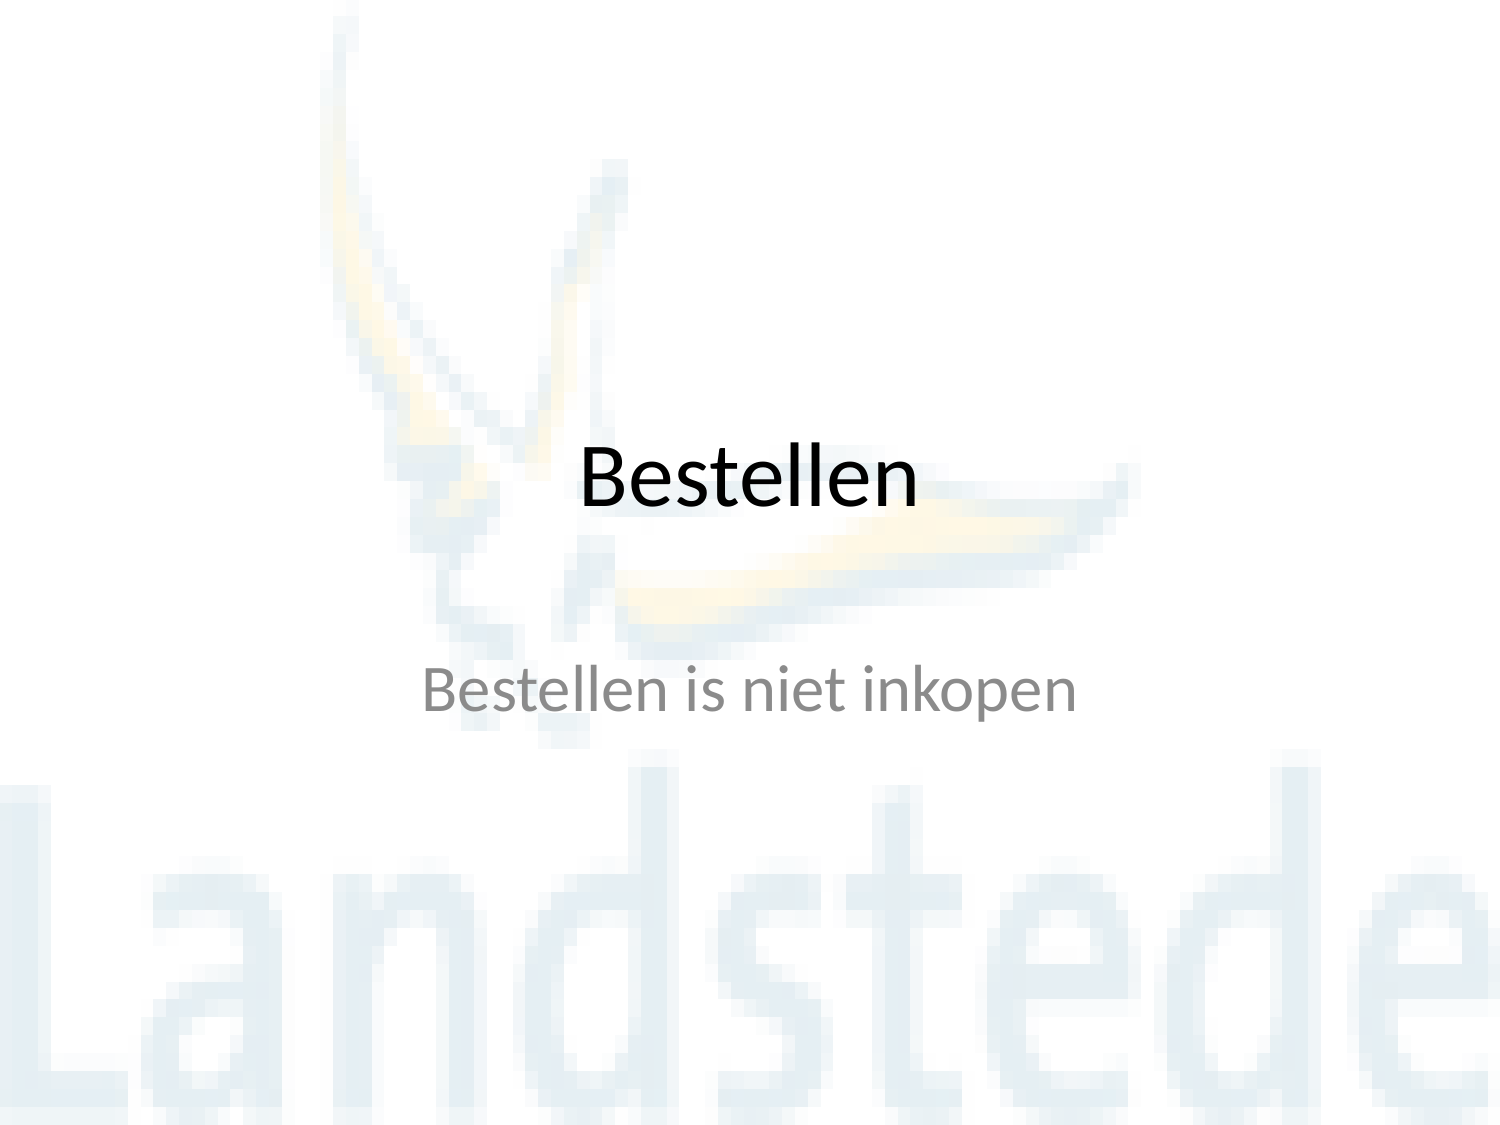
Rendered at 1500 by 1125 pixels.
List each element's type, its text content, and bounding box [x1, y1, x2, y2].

title Bestellen [112, 349, 1388, 591]
subtitle Bestellen is niet inkopen [225, 637, 1275, 925]
